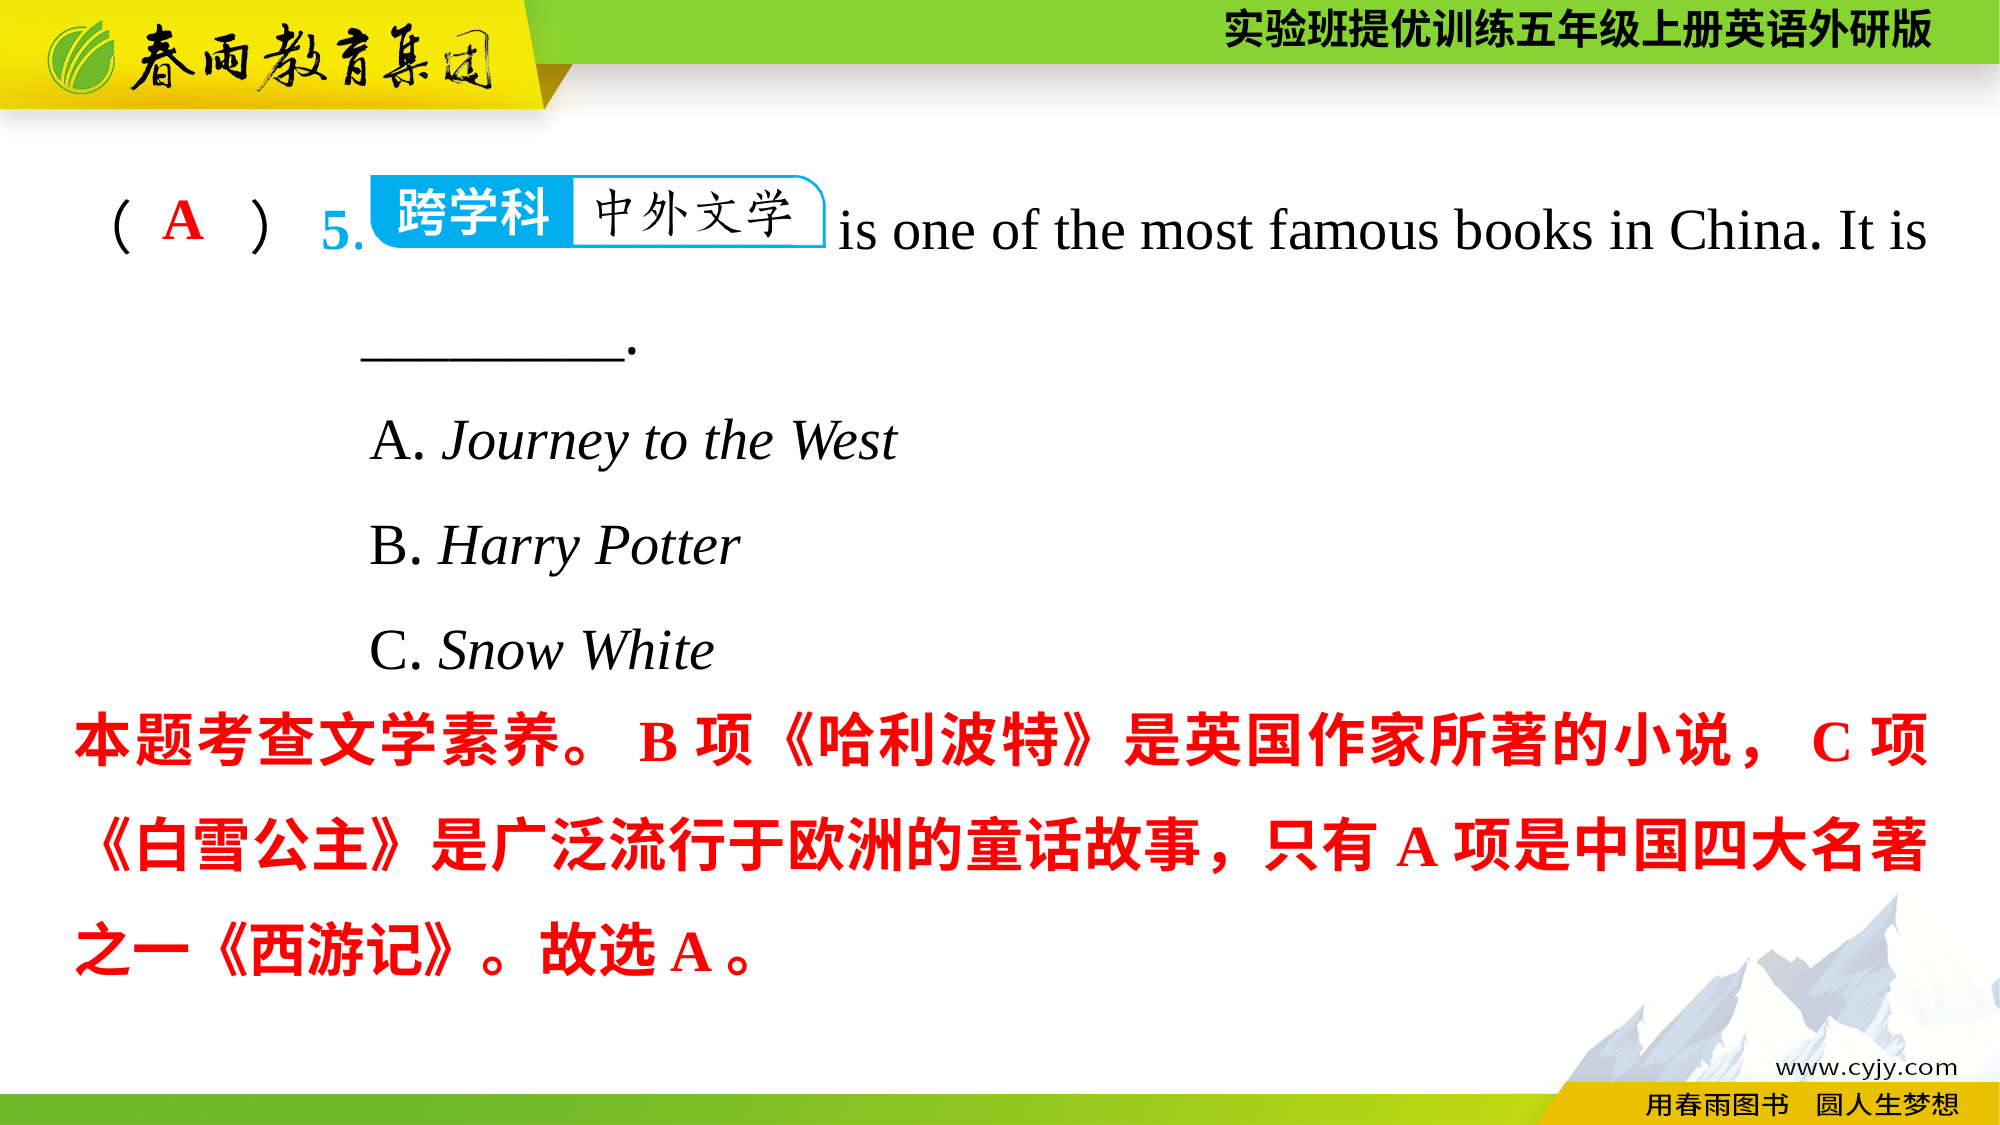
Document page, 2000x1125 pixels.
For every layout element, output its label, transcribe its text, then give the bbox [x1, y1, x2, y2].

picture [0, 0, 2000, 1125]
text_box 本题考查文学素养。B项《哈利波特》是英国作家所著的小说，C项《白雪公主》是广泛流行于欧洲的童话故事，只有A项是中国四大名著之一《西游记》。故选A。 [59, 660, 1944, 991]
text_box A [147, 174, 220, 260]
list （ ）5. It is one of the most famous books in China. It is _________. A. Journey to the West B. Harry Potter C. Snow White [59, 149, 1944, 660]
